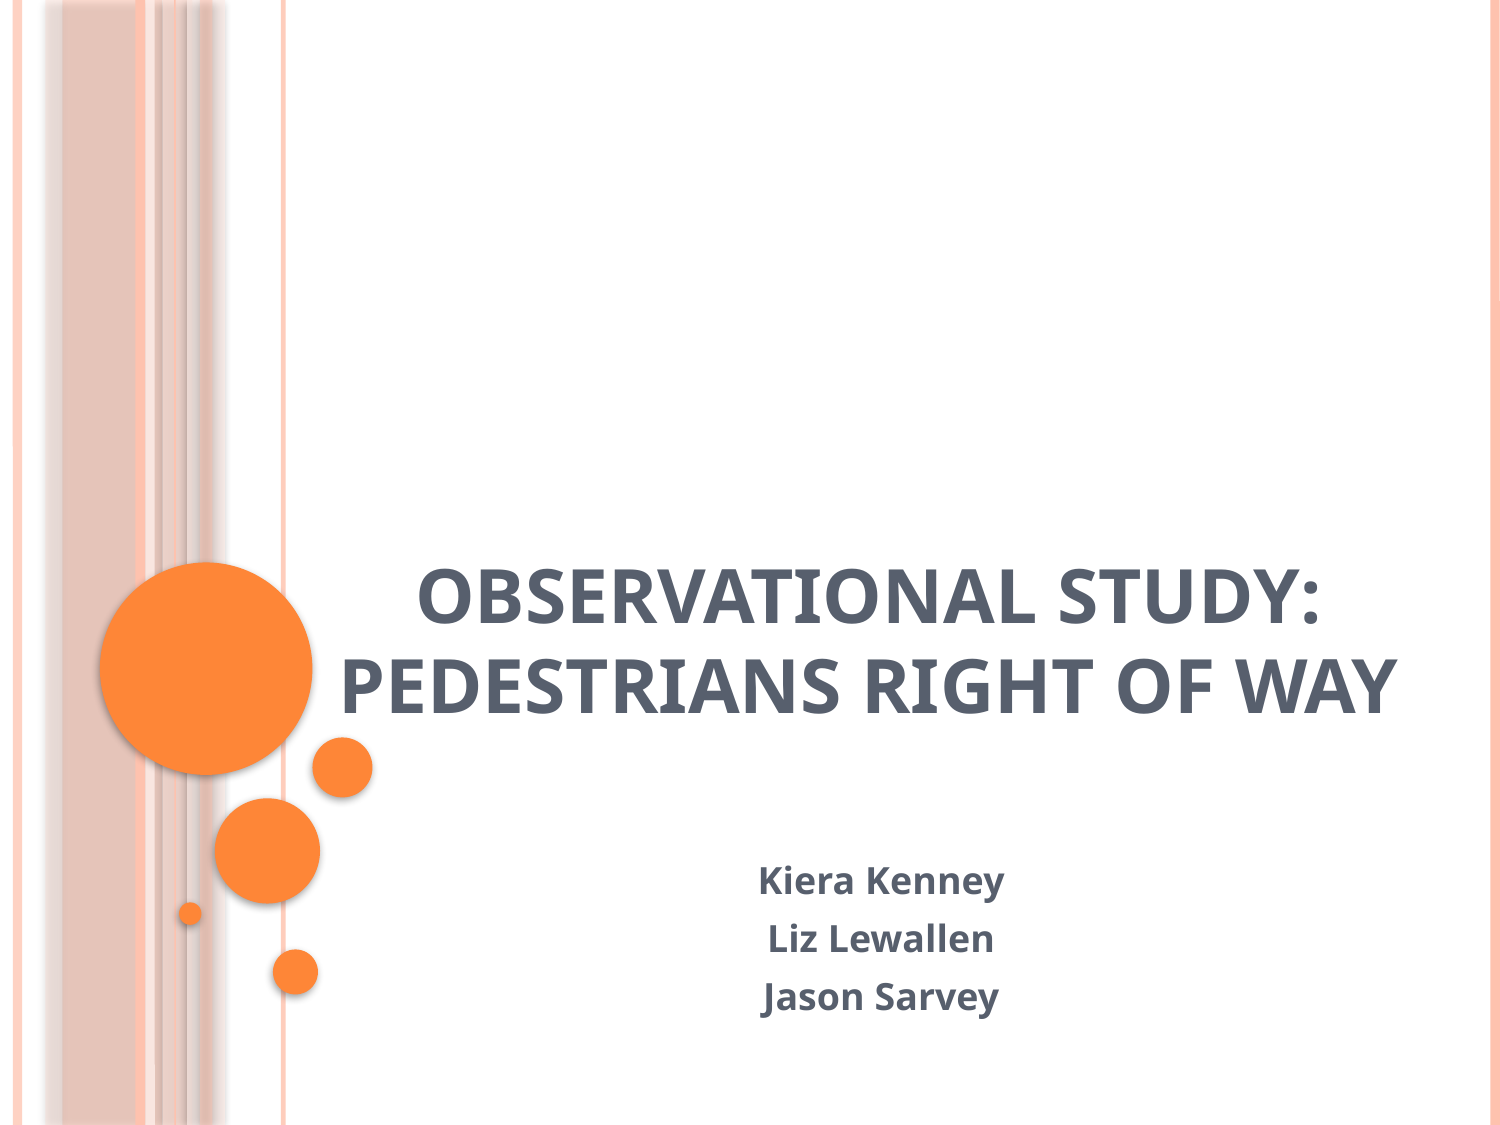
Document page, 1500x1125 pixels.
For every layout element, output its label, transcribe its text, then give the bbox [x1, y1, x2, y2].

subtitle Kiera Kenney Liz Lewallen Jason Sarvey [375, 849, 1388, 1075]
title Observational Study: Pedestrians Right of Way [262, 425, 1475, 736]
